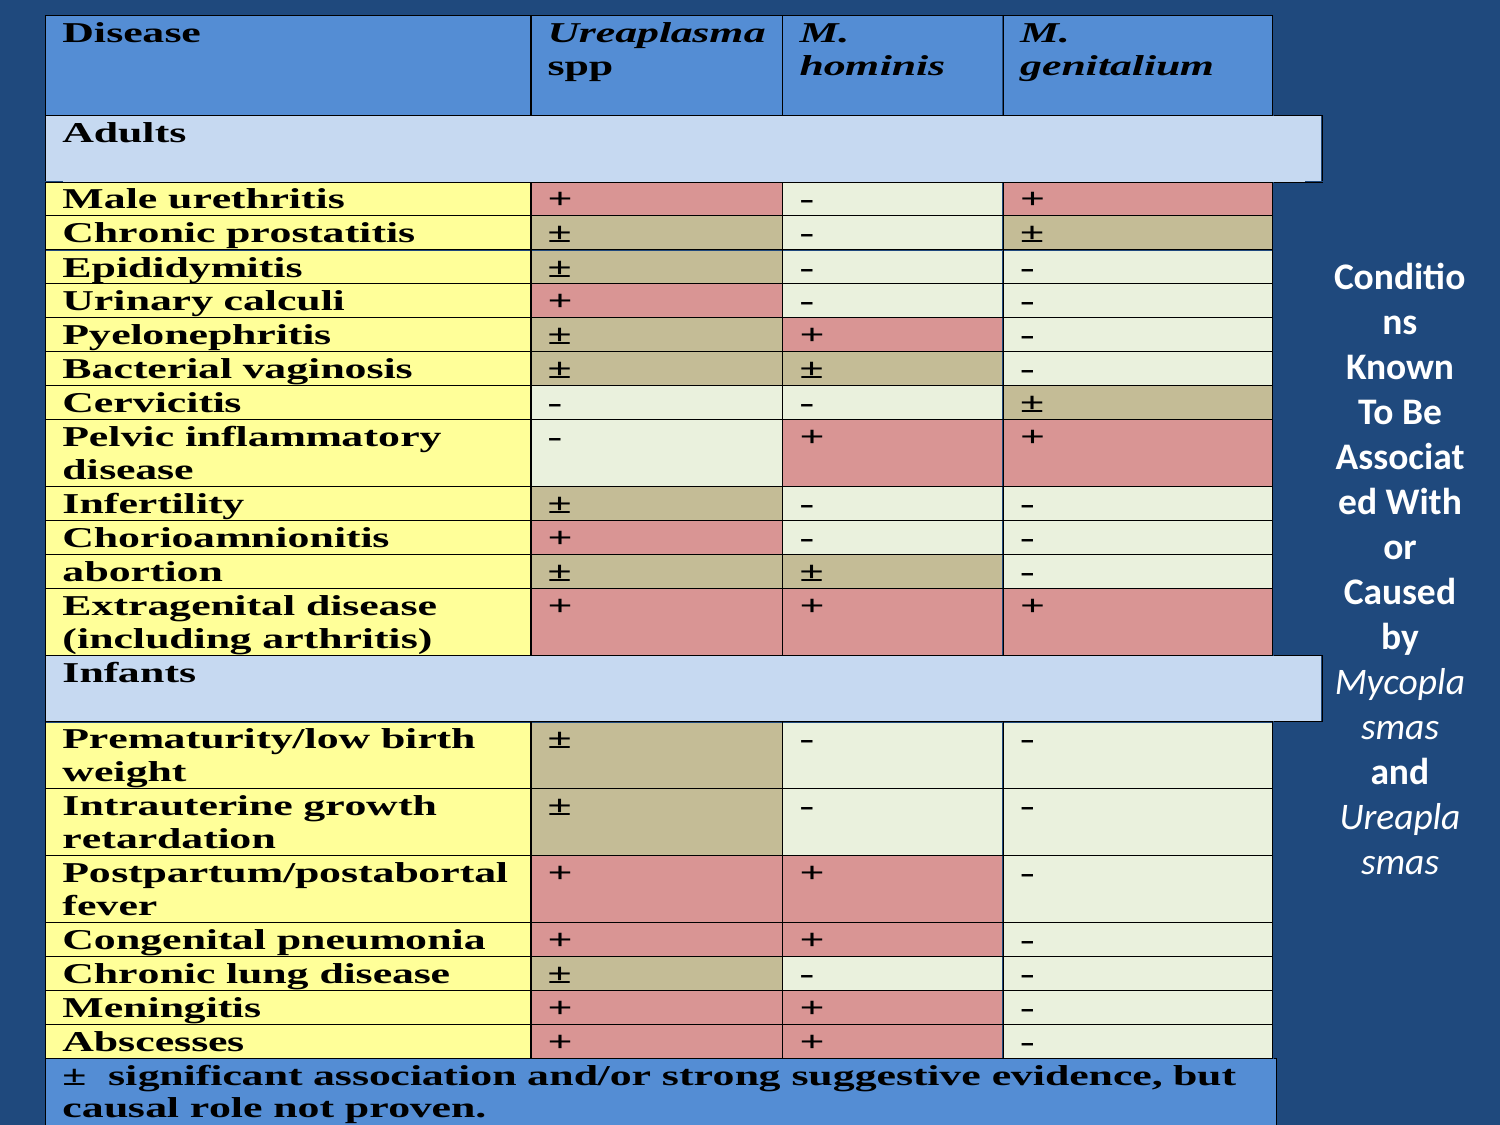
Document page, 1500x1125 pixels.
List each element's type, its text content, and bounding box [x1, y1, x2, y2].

title Conditions Known To Be Associated With or Caused by Mycoplasmas and Ureaplasmas [1353, 24, 1475, 1110]
picture [0, 0, 1351, 1125]
